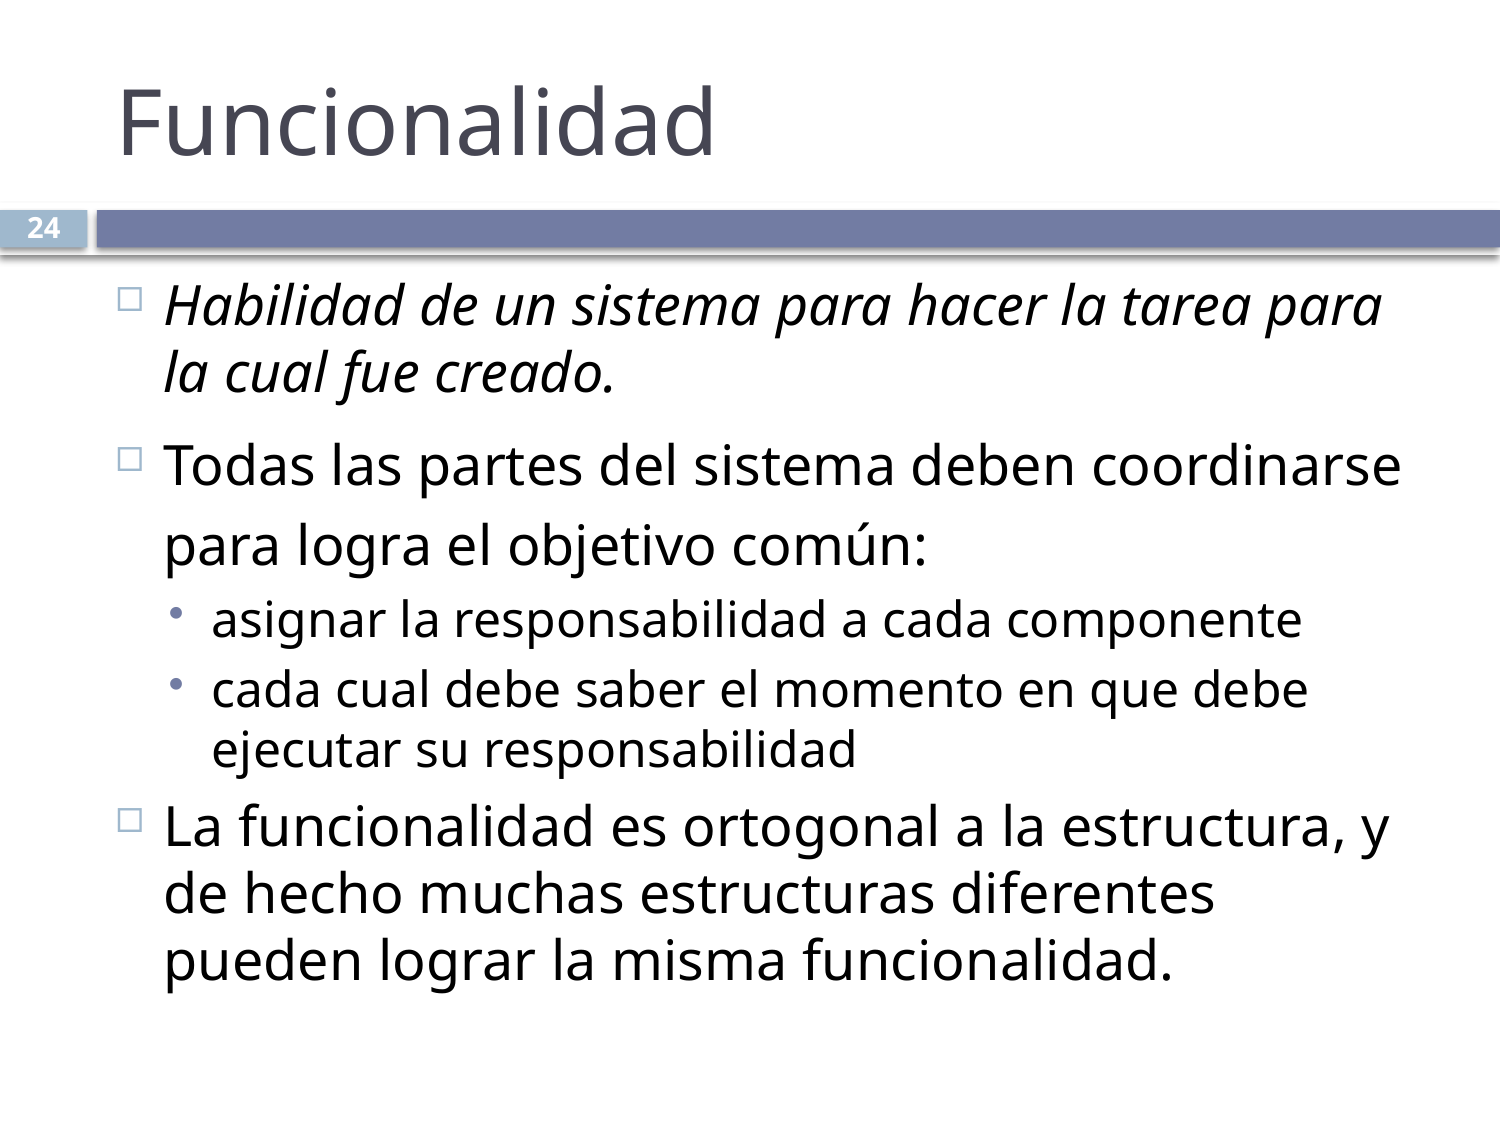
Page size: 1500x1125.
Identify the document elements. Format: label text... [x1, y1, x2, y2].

slide_number 24 [0, 208, 88, 249]
list Habilidad de un sistema para hacer la tarea para la cual fue creado. Todas las partes del sistema deben coordinarse para logra el objetivo común: asignar la responsabilidad a cada componente cada cual debe saber el momento en que debe ejecutar su responsabilidad La funcionalidad es ortogonal a la estructura, y de hecho muchas estructuras diferentes pueden lograr la misma funcionalidad. [100, 262, 1438, 1005]
title Funcionalidad [100, 37, 1438, 200]
